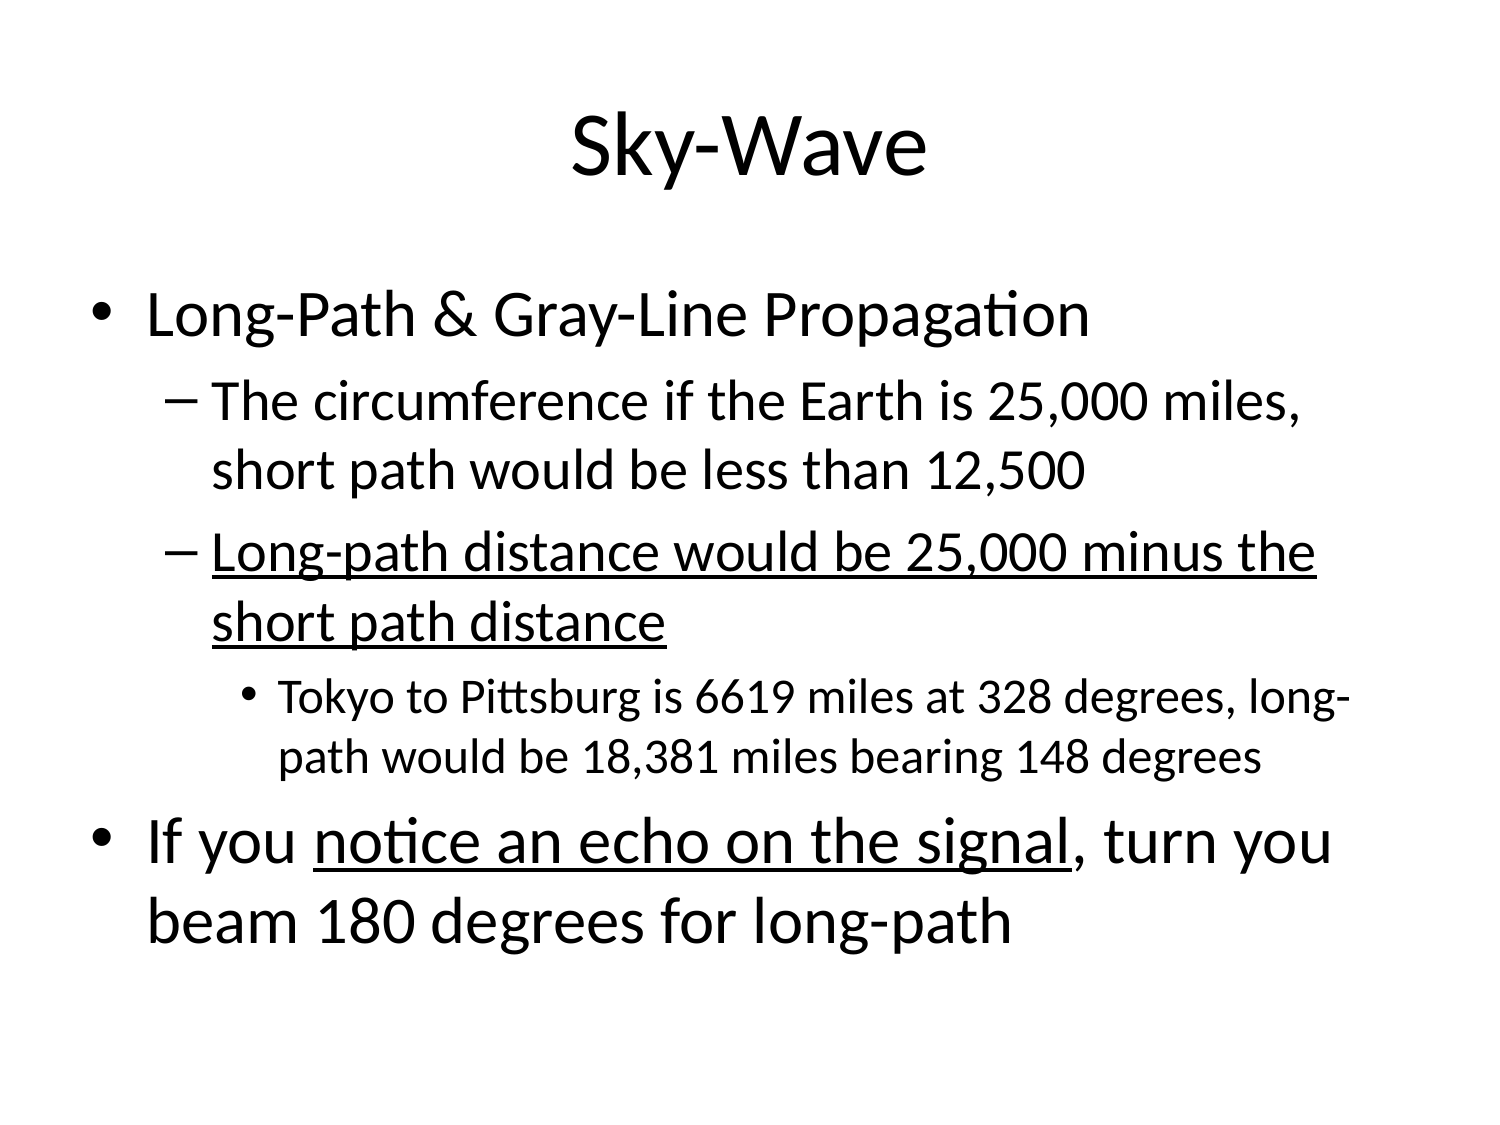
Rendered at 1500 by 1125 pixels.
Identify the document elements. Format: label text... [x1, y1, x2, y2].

list Long-Path & Gray-Line Propagation The circumference if the Earth is 25,000 miles, short path would be less than 12,500 Long-path distance would be 25,000 minus the short path distance Tokyo to Pittsburg is 6619 miles at 328 degrees, long-path would be 18,381 miles bearing 148 degrees If you notice an echo on the signal, turn you beam 180 degrees for long-path [75, 262, 1425, 1005]
title Sky-Wave [75, 45, 1425, 233]
